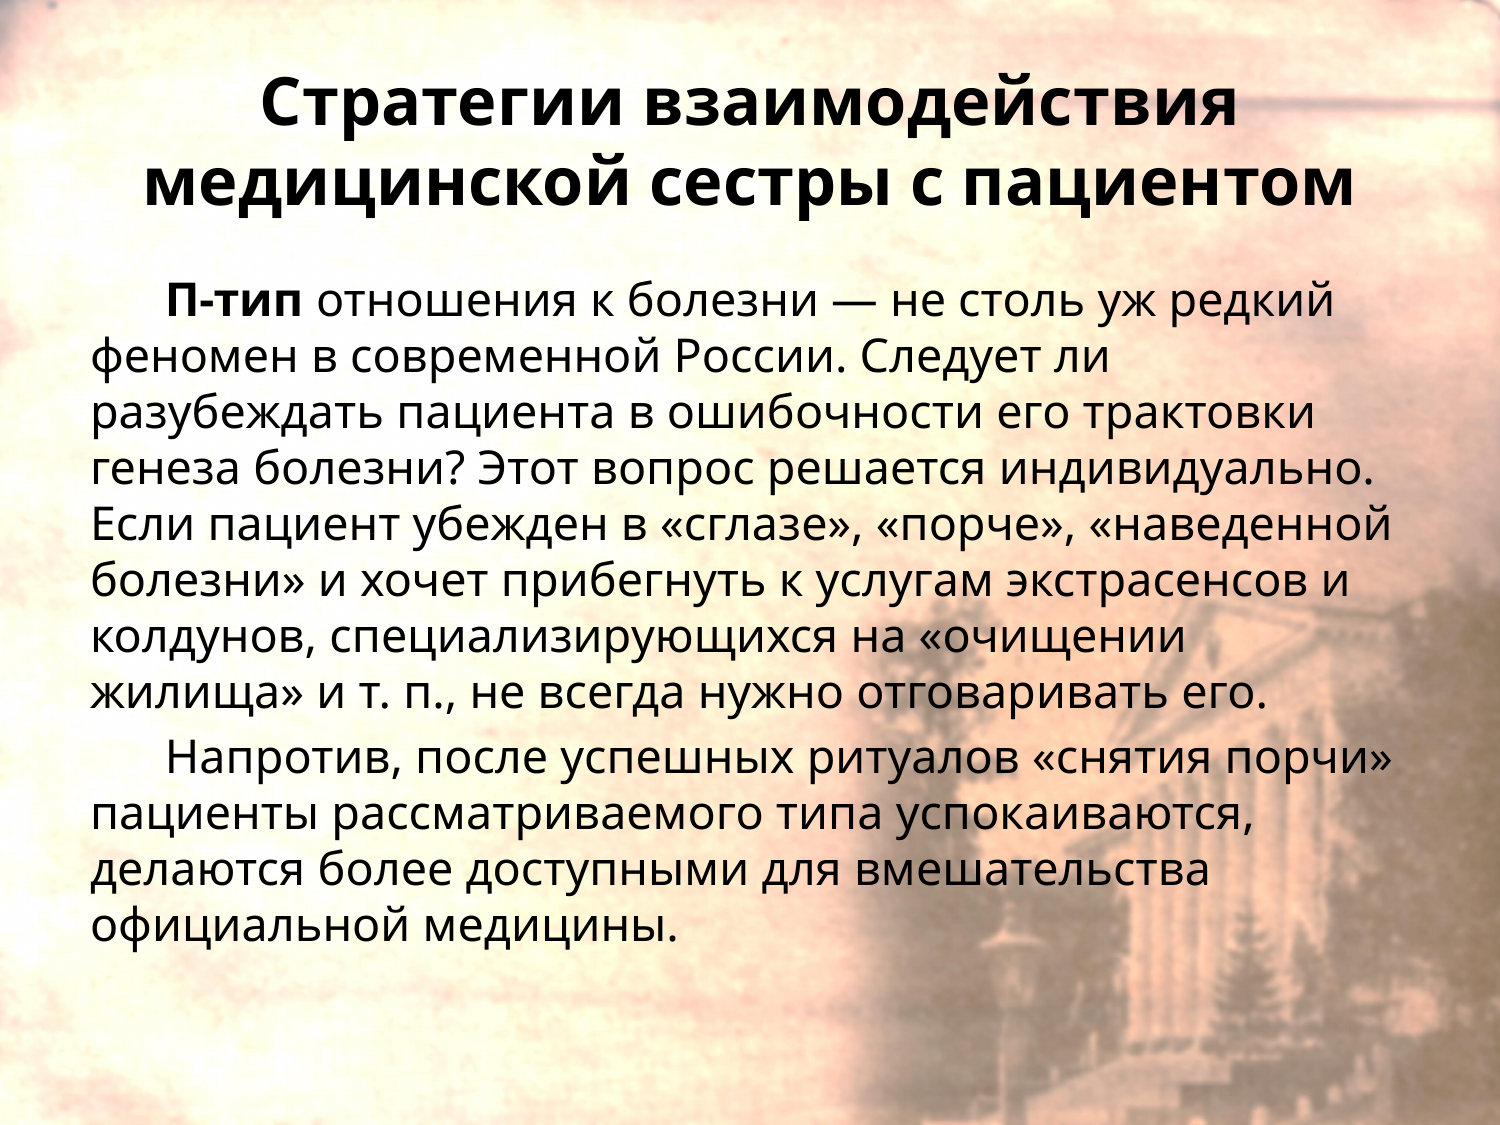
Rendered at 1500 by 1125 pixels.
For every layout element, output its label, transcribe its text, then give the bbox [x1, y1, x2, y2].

title Стратегии взаимодействия медицинской сестры с пациентом [75, 45, 1425, 233]
list П-тип отношения к болезни — не столь уж редкий феномен в современной России. Следует ли разубеждать пациента в ошибочности его трактовки генеза болезни? Этот вопрос решается индивидуально. Если пациент убежден в «сглазе», «порче», «наведенной болезни» и хочет прибегнуть к услугам экстрасенсов и колдунов, специализирующихся на «очищении жилища» и т. п., не всегда нужно отговаривать его. Напротив, после успешных ритуалов «снятия порчи» пациенты рассматриваемого типа успокаиваются, делаются более доступными для вмешательства официальной медицины. [75, 262, 1425, 1005]
picture [0, 0, 1500, 1125]
